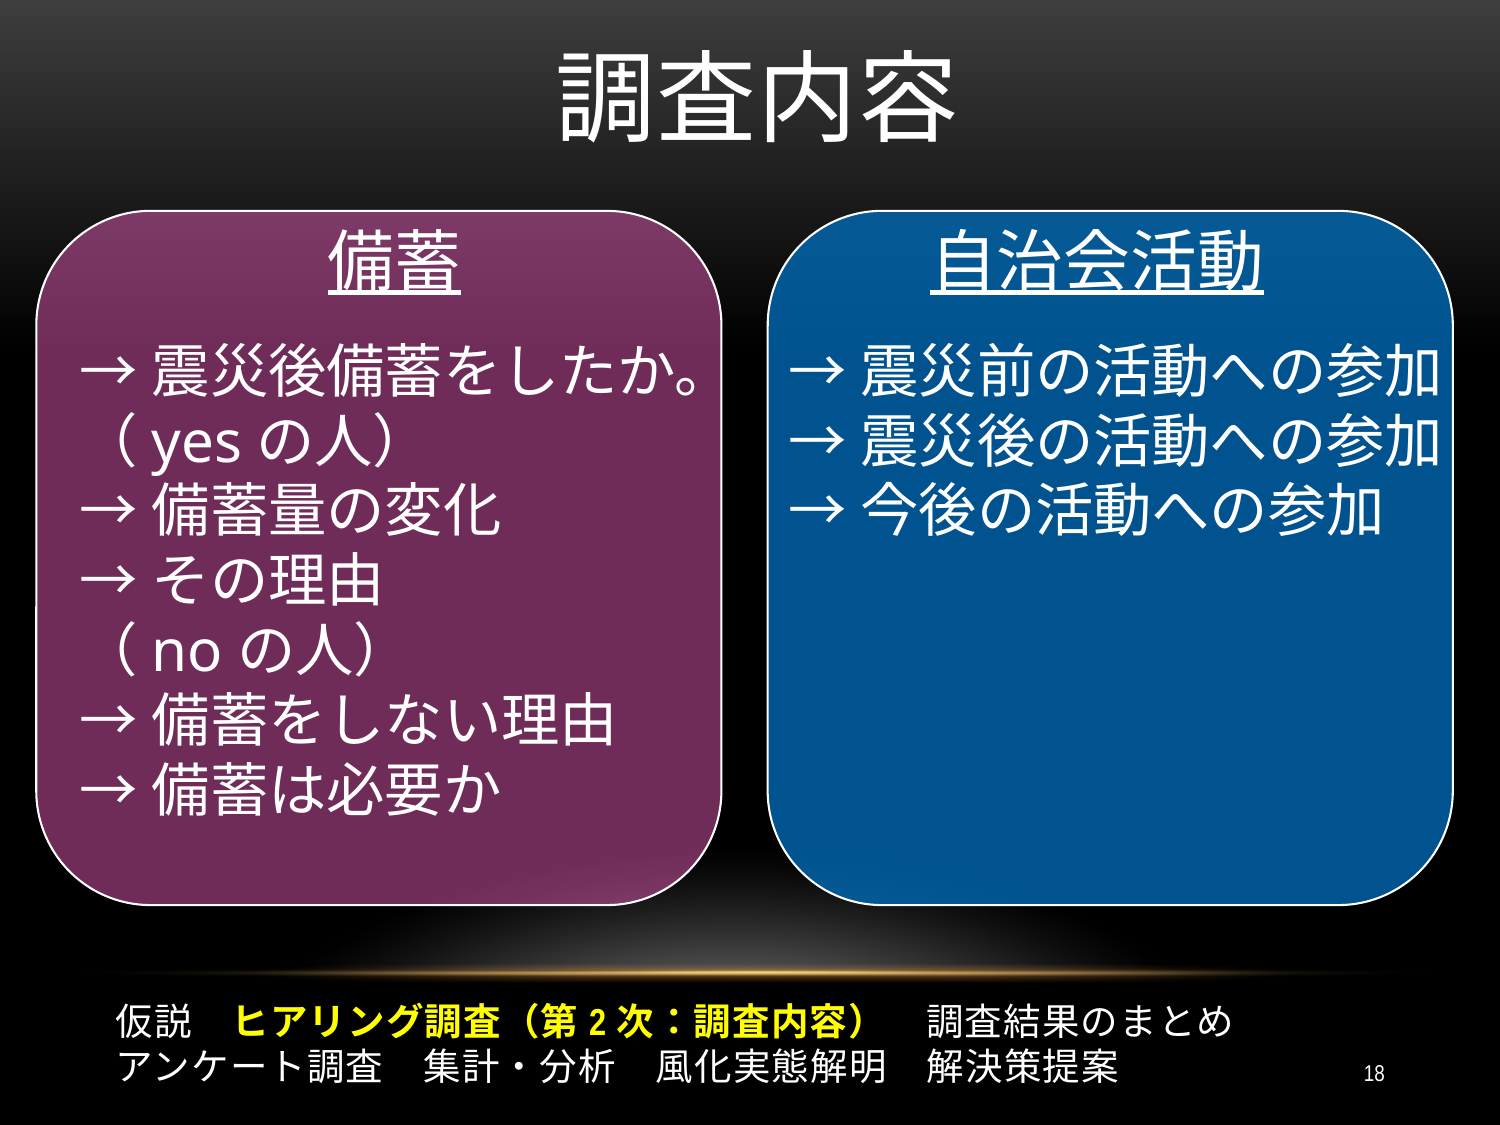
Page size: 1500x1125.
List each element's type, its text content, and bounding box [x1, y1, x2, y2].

text_box [766, 209, 1454, 906]
text_box 備蓄 [312, 211, 502, 306]
title 調査内容 [107, 42, 1408, 162]
text_box 自治会活動 [915, 211, 1306, 306]
text_box →震災前の活動への参加 →震災後の活動への参加 →今後の活動への参加 [773, 326, 1459, 551]
text_box [35, 209, 723, 906]
picture [0, 0, 1500, 1125]
text_box →震災後備蓄をしたか。 （yesの人） →備蓄量の変化 →その理由 （noの人） →備蓄をしない理由 →備蓄は必要か [64, 326, 750, 831]
footer 仮説 ヒアリング調査（第2次：調査内容） 調査結果のまとめ アンケート調査 集計・分析 風化実態解明 解決策提案 [100, 975, 1459, 1111]
